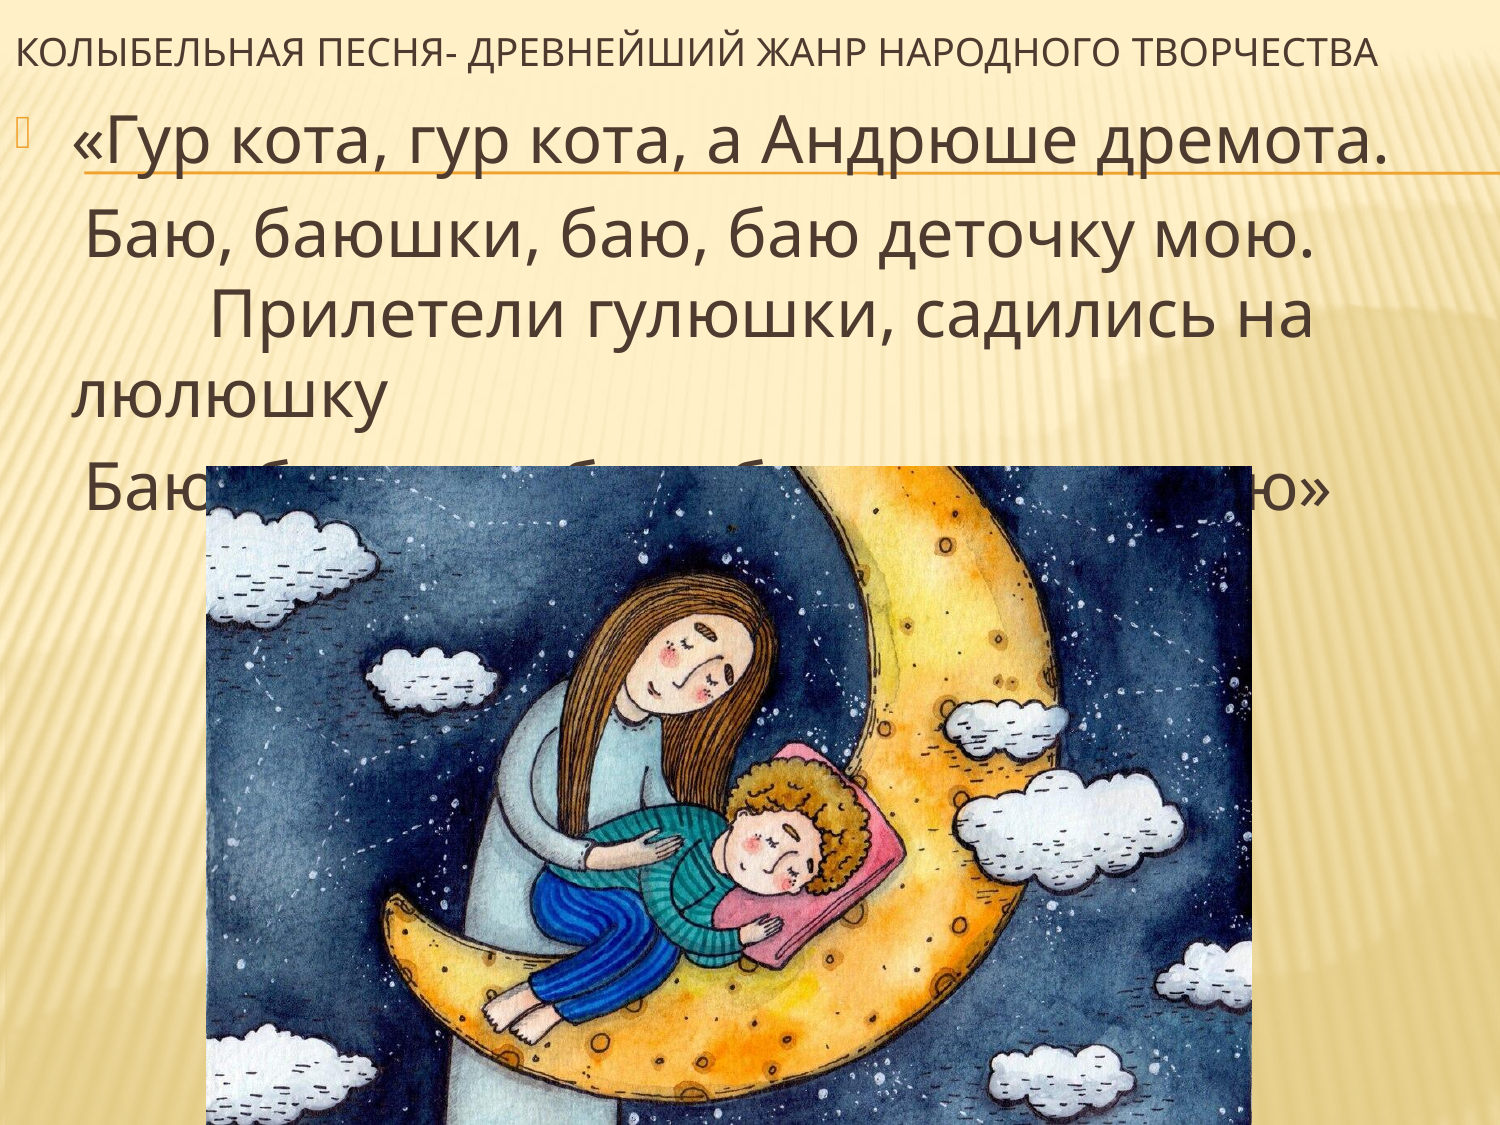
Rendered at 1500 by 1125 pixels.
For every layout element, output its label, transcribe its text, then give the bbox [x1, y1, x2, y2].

title Колыбельная песня- древнейший жанр народного творчества [0, 0, 1500, 90]
picture [206, 466, 1253, 1125]
list «Гур кота, гур кота, а Андрюше дремота. Баю, баюшки, баю, баю деточку мою. Прилетели гулюшки, садились на люлюшку Баю, баюшки, баю, баю деточку мою» [0, 90, 1500, 1125]
